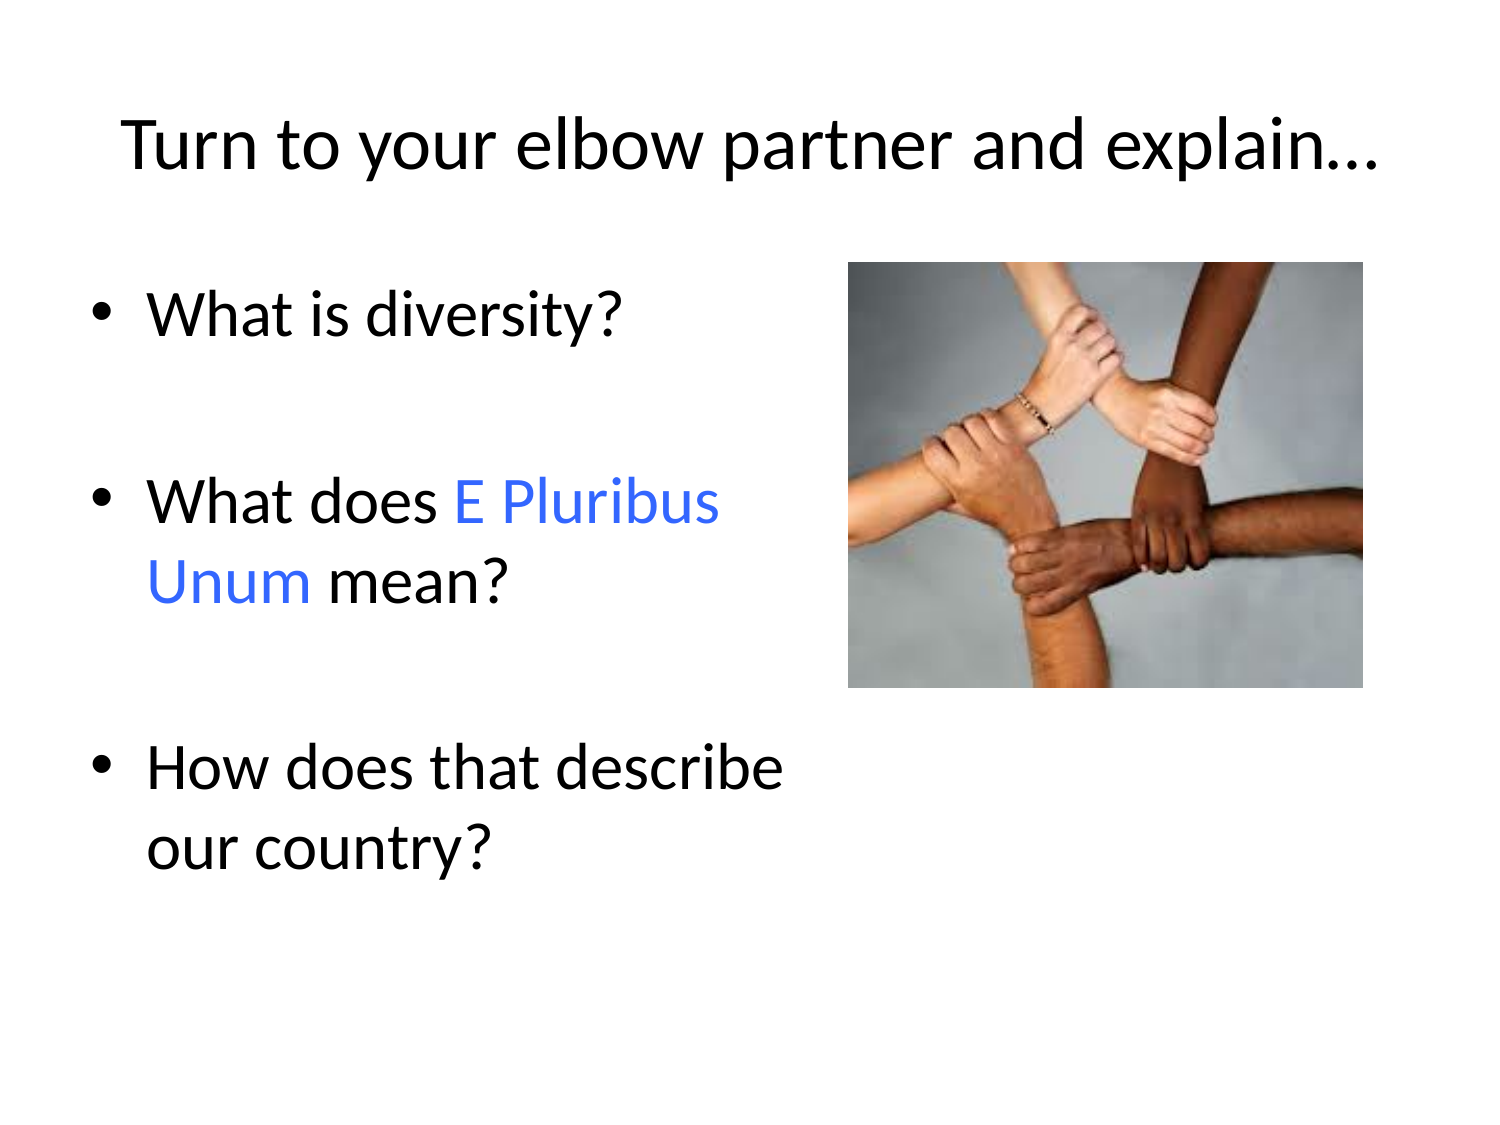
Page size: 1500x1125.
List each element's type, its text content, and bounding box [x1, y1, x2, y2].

title Turn to your elbow partner and explain… [75, 45, 1425, 233]
picture [847, 262, 1364, 688]
list What is diversity? What does E Pluribus Unum mean? How does that describe our country? [75, 262, 844, 1005]
